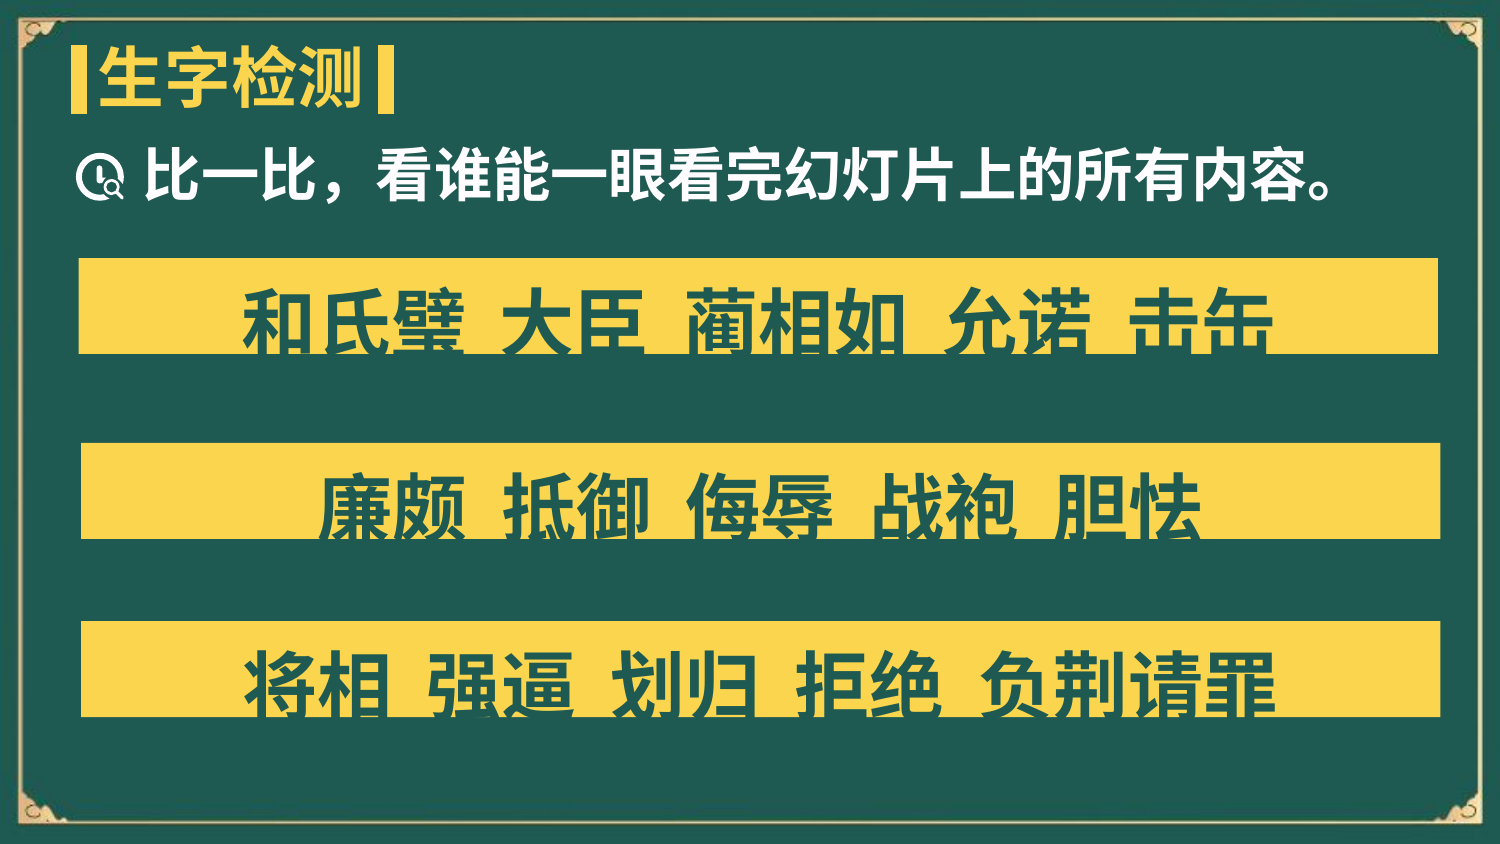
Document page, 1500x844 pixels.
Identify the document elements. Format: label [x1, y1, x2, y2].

text_box [80, 614, 1441, 725]
text_box [78, 250, 1439, 361]
text_box [75, 130, 1392, 218]
text_box [80, 435, 1441, 546]
text_box [78, 27, 387, 125]
picture [0, 0, 1500, 844]
